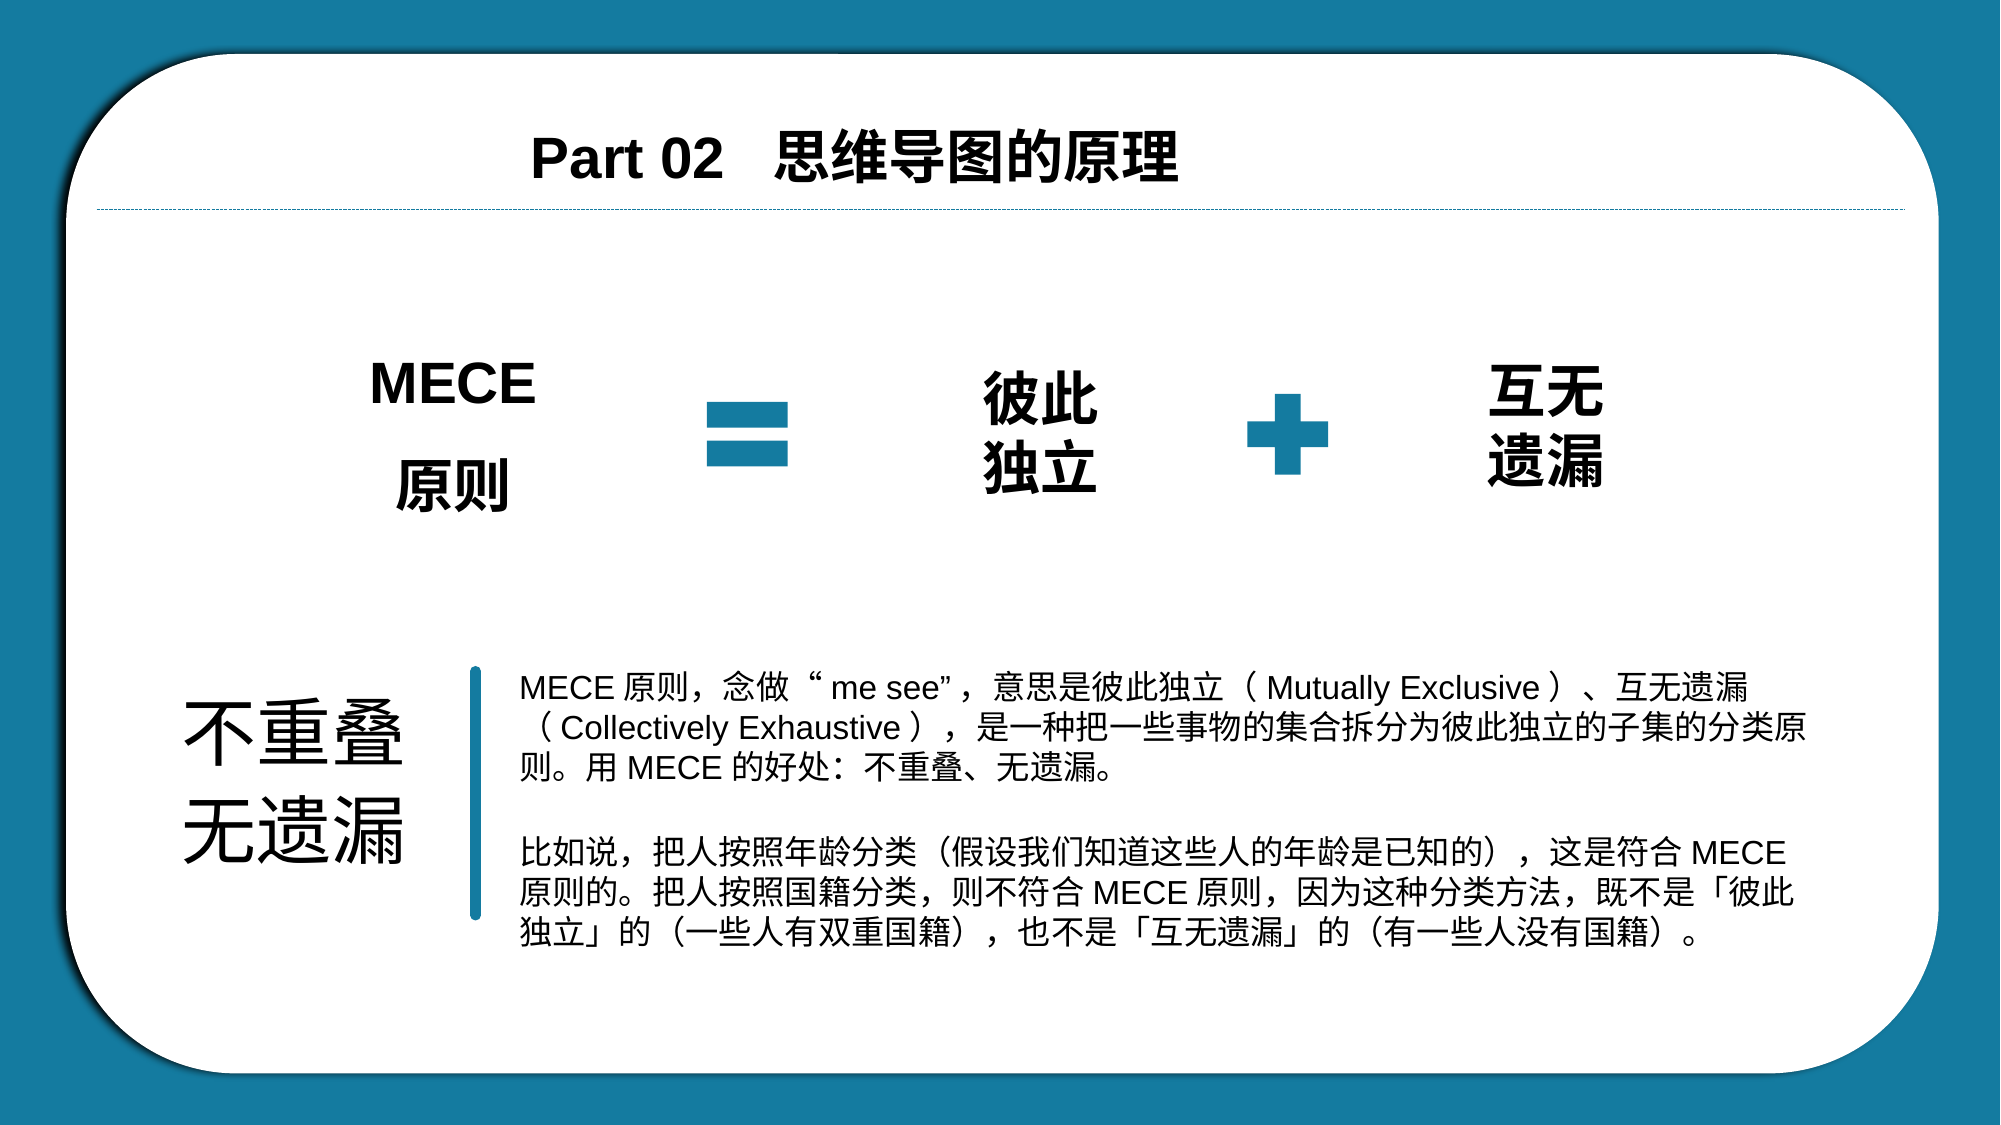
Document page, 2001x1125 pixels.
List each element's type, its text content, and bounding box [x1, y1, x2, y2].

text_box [251, 303, 1749, 523]
text_box MECE原则，念做“me see”，意思是彼此独立（Mutually Exclusive）、互无遗漏（Collectively Exhaustive），是一种把一些事物的集合拆分为彼此独立的子集的分类原则。用MECE的好处：不重叠、无遗漏。 [504, 659, 1835, 794]
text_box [96, 112, 1905, 210]
text_box 比如说，把人按照年龄分类（假设我们知道这些人的年龄是已知的），这是符合MECE原则的。把人按照国籍分类，则不符合MECE原则，因为这种分类方法，既不是「彼此独立」的（一些人有双重国籍），也不是「互无遗漏」的（有一些人没有国籍）。 [504, 823, 1835, 959]
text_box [165, 678, 423, 882]
